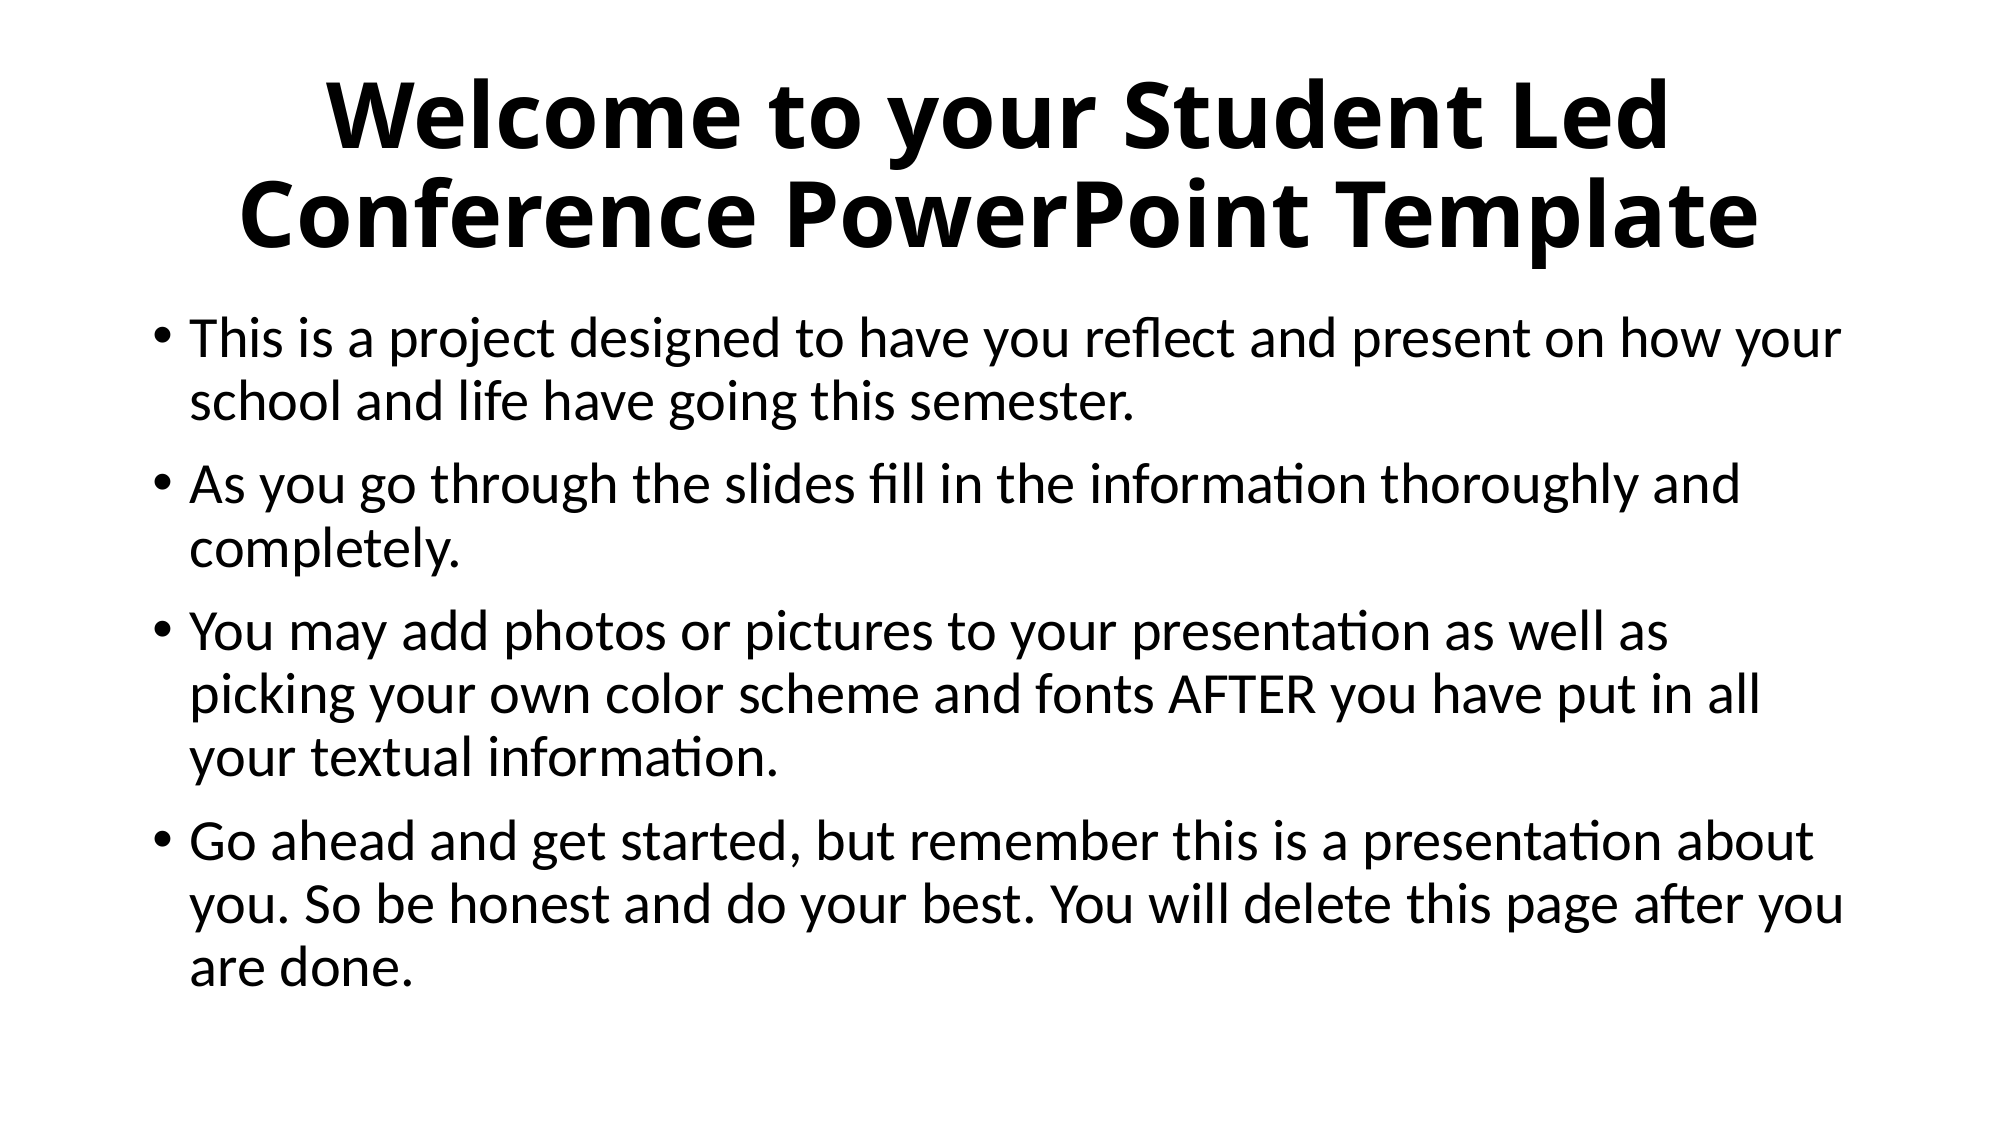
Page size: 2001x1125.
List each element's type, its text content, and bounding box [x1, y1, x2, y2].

title Welcome to your Student Led Conference PowerPoint Template [137, 59, 1863, 278]
list This is a project designed to have you reflect and present on how your school and life have going this semester. As you go through the slides fill in the information thoroughly and completely. You may add photos or pictures to your presentation as well as picking your own color scheme and fonts AFTER you have put in all your textual information. Go ahead and get started, but remember this is a presentation about you. So be honest and do your best. You will delete this page after you are done. [137, 299, 1863, 1014]
